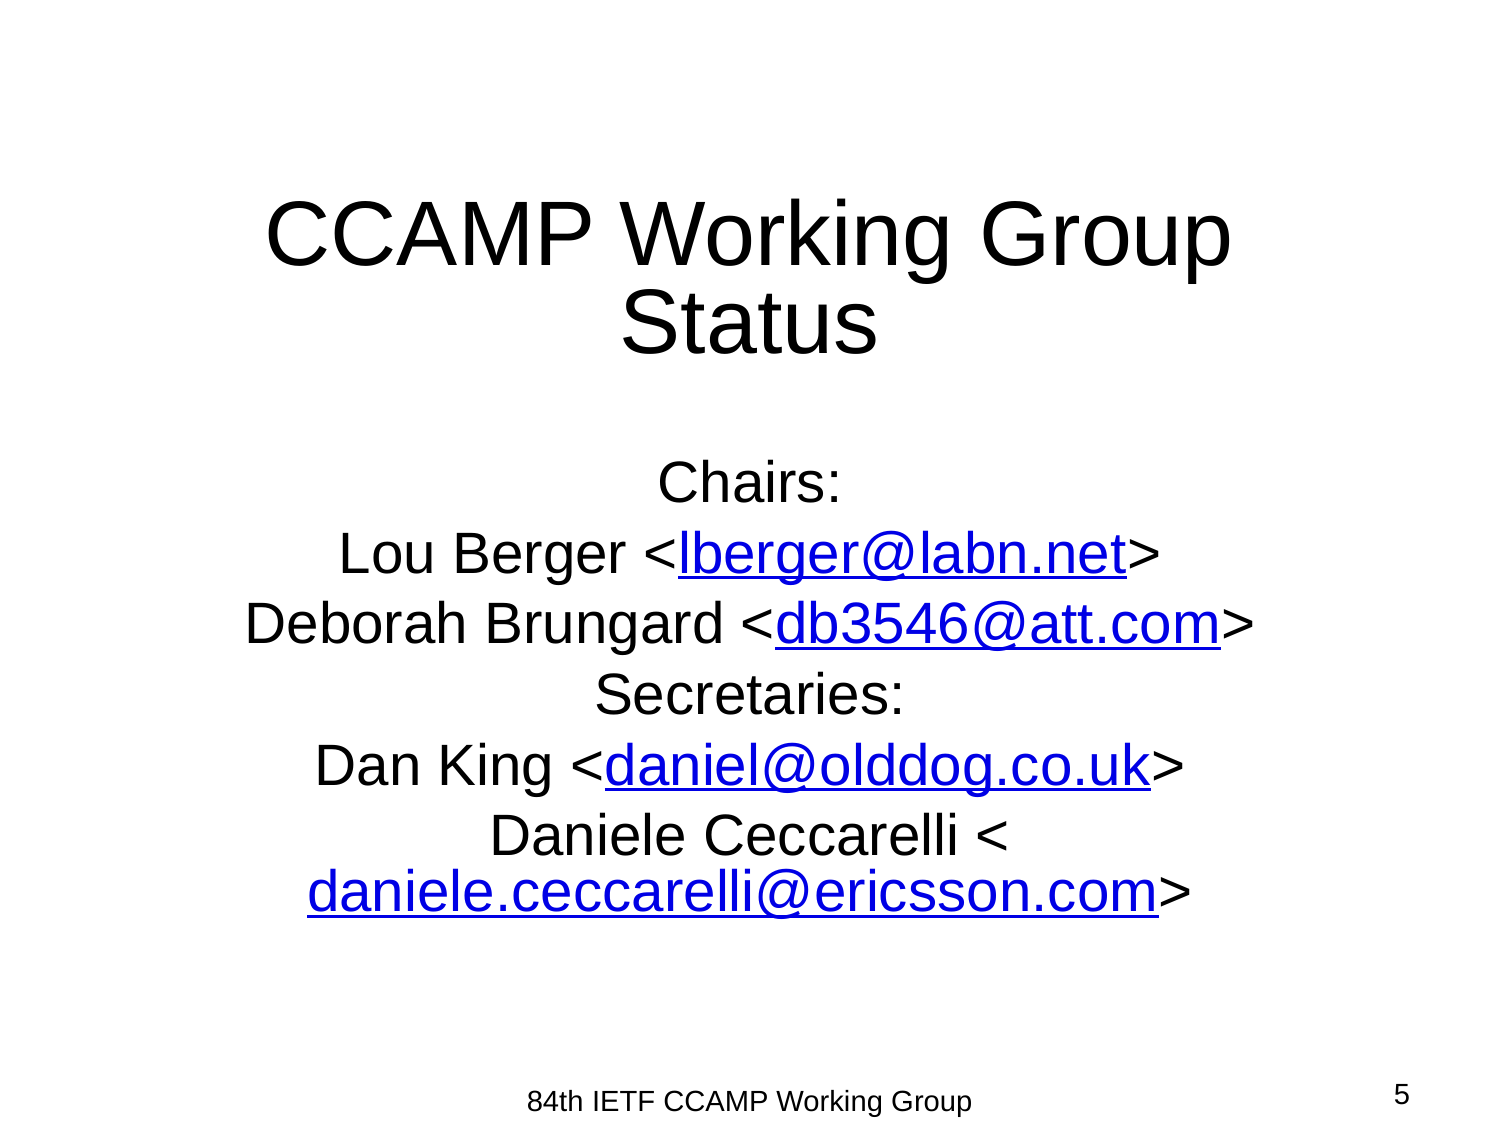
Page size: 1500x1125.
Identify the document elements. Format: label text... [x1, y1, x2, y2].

text_box 5 [1074, 1074, 1425, 1125]
footer 84th IETF CCAMP Working Group [430, 1074, 1069, 1125]
text_box CCAMP Working Group Status [112, 162, 1388, 404]
text_box Chairs: Lou Berger <lberger@labn.net> Deborah Brungard <db3546@att.com> Secretaries: Dan King <daniel@olddog.co.uk> Daniele Ceccarelli <daniele.ceccarelli@ericsson.com> [50, 450, 1450, 738]
